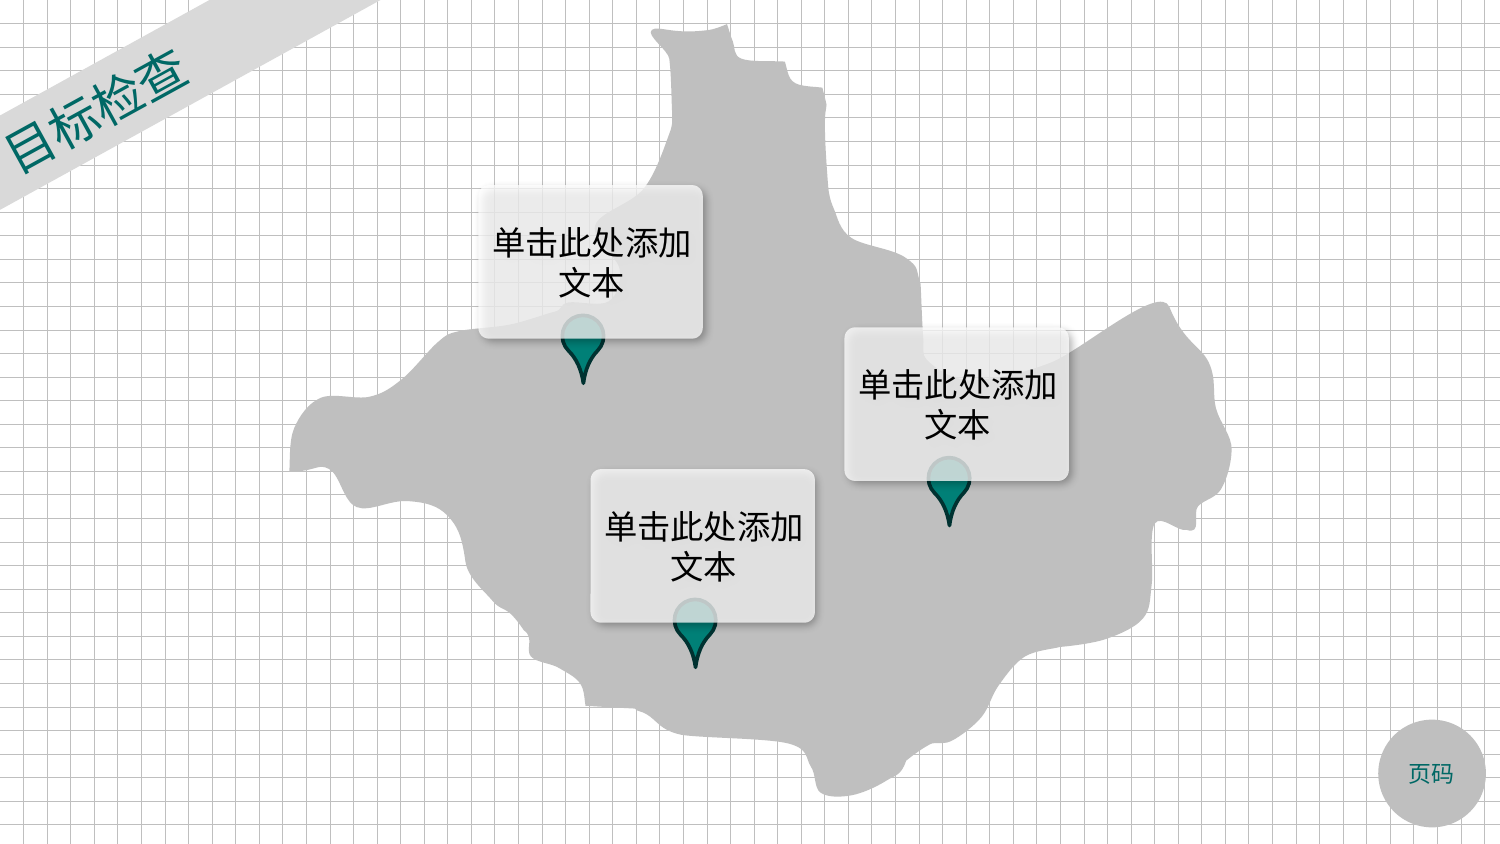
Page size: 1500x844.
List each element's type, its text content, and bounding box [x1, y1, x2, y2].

text_box [287, 22, 1234, 799]
text_box 单击此处添加文本 [842, 325, 1071, 484]
text_box [932, 494, 966, 528]
text_box 单击此处添加文本 [476, 182, 705, 341]
text_box 目标检查 [0, 0, 385, 213]
text_box 页码 [1376, 717, 1489, 830]
text_box [677, 634, 713, 670]
text_box [566, 352, 600, 386]
text_box 单击此处添加文本 [588, 466, 817, 625]
